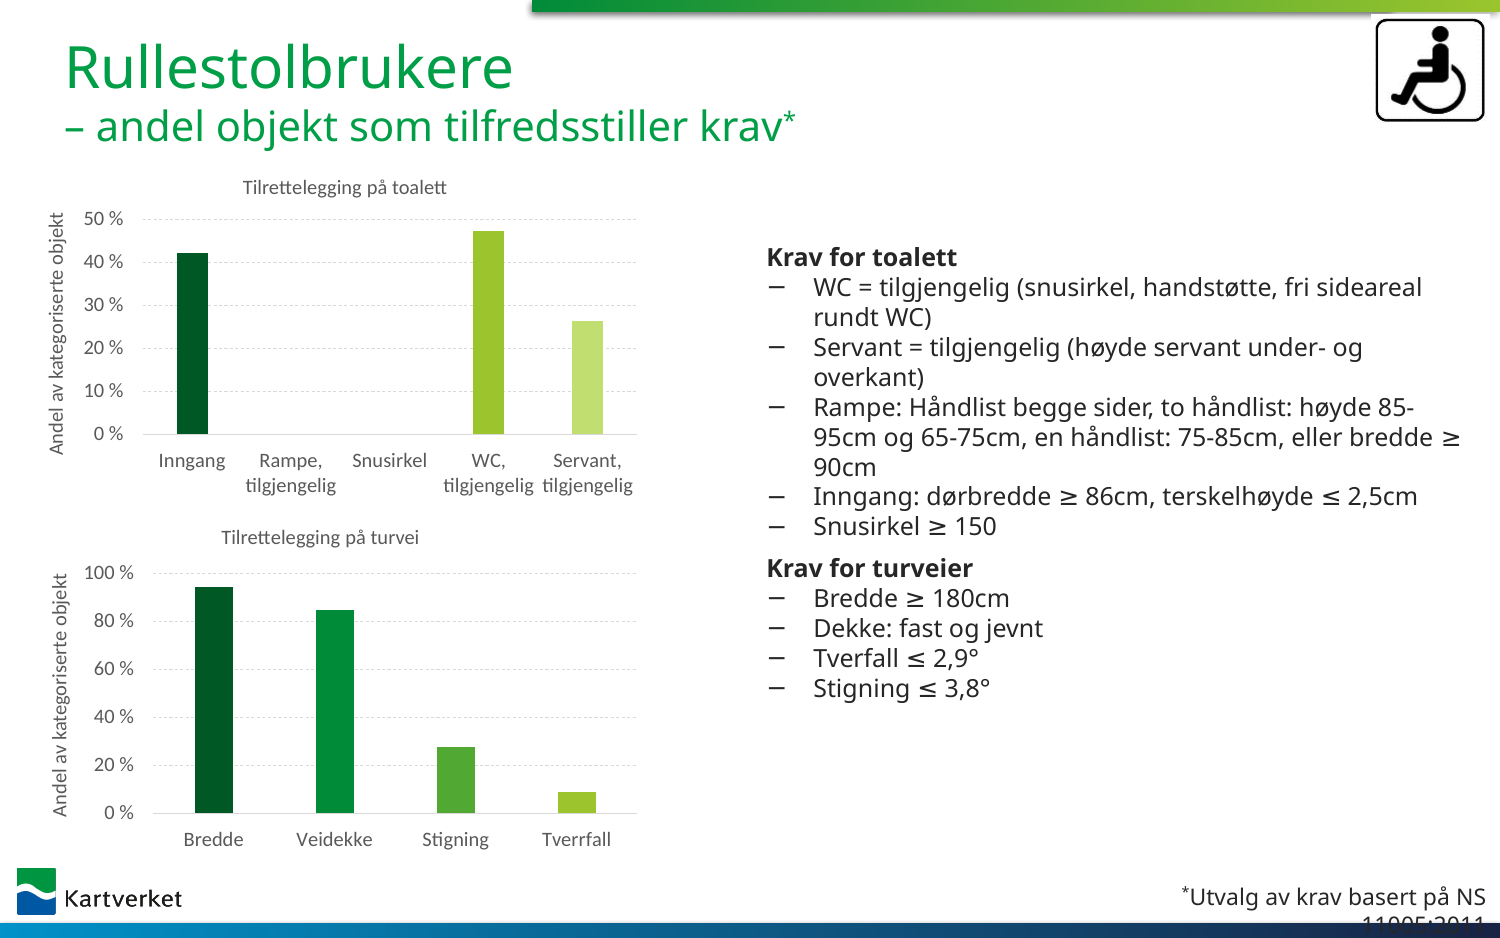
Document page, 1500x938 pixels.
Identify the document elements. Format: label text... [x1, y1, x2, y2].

text_box Krav for turveier Bredde ≥ 180cm Dekke: fast og jevnt Tverfall ≤ 2,9° Stigning ≤ 3,8° [751, 545, 1483, 710]
text_box Krav for toalett WC = tilgjengelig (snusirkel, handstøtte, fri sideareal rundt WC) Servant = tilgjengelig (høyde servant under- og overkant) Rampe: Håndlist begge sider, to håndlist: høyde 85-95cm og 65-75cm, en håndlist: 75-85cm, eller bredde ≥ 90cm Inngang: dørbredde ≥ 86cm, terskelhøyde ≤ 2,5cm Snusirkel ≥ 150 [751, 234, 1483, 545]
text_box Rullestolbrukere – andel objekt som tilfredsstiller krav* [49, 14, 1431, 158]
picture [41, 520, 650, 859]
picture [1371, 13, 1491, 127]
picture [41, 166, 650, 505]
text_box *Utvalg av krav basert på NS 11005:2011 [1068, 873, 1500, 938]
